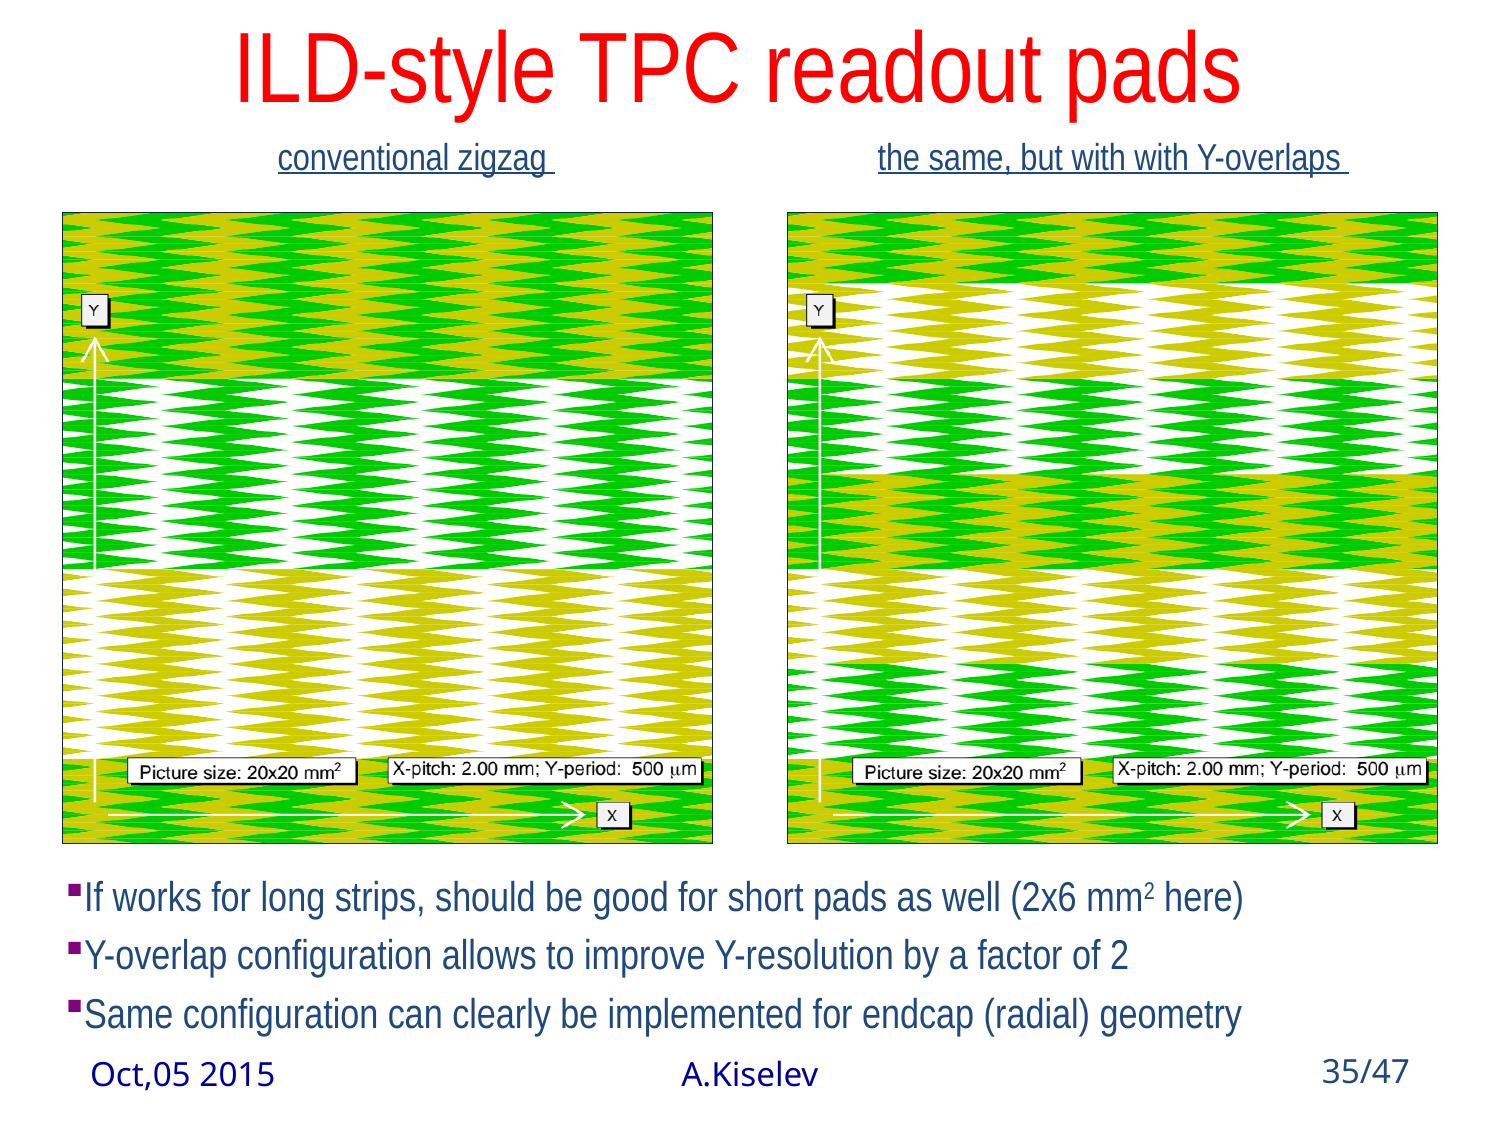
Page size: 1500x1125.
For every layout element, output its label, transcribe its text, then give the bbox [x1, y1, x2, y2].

text_box conventional zigzag [262, 124, 588, 200]
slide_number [75, 1050, 425, 1103]
title ILD-style TPC readout pads [0, 0, 1500, 125]
slide_number 35/47 [1074, 1050, 1425, 1103]
picture [62, 212, 713, 845]
text_box the same, but with with Y-overlaps [862, 124, 1425, 200]
picture [787, 212, 1438, 845]
footer A.Kiselev [512, 1050, 988, 1103]
text_box If works for long strips, should be good for short pads as well (2x6 mm2 here) Y-overlap configuration allows to improve Y-resolution by a factor of 2 Same configuration can clearly be implemented for endcap (radial) geometry [50, 862, 1500, 1050]
